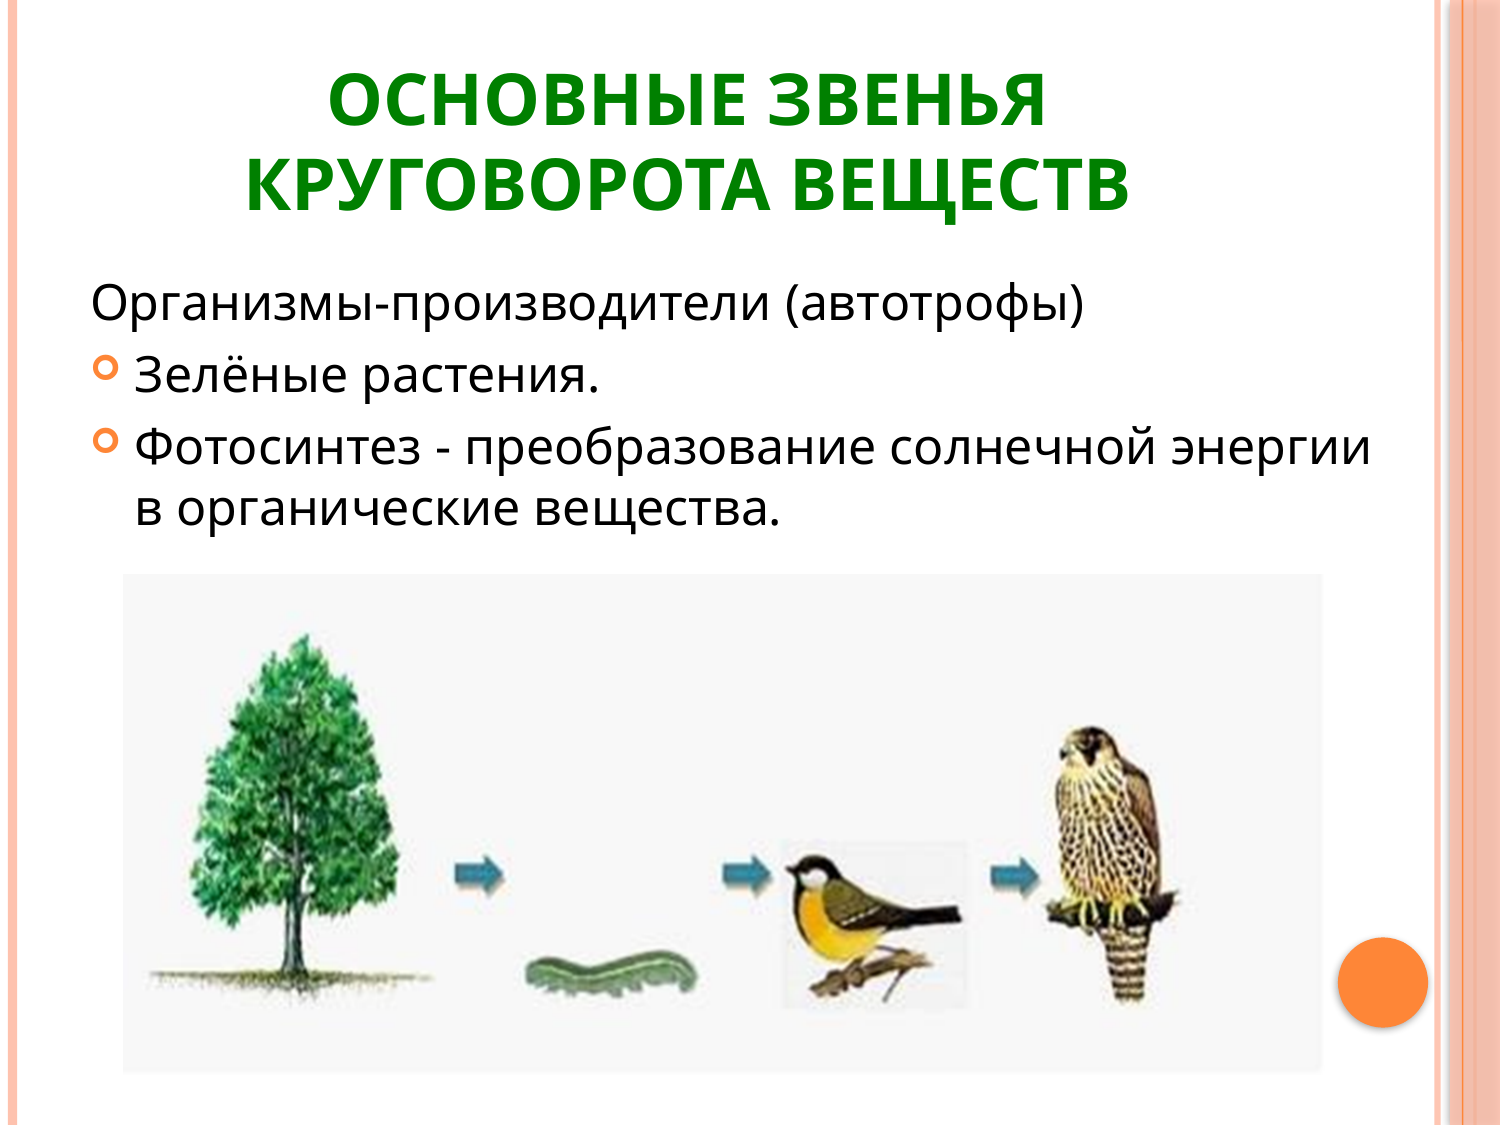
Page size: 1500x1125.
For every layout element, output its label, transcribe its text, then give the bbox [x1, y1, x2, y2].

list Организмы-производители (автотрофы) Зелёные растения. Фотосинтез - преобразование солнечной энергии в органические вещества. [74, 262, 1426, 613]
title Основные звенья круговорота веществ [75, 45, 1300, 233]
picture [123, 573, 1326, 1075]
